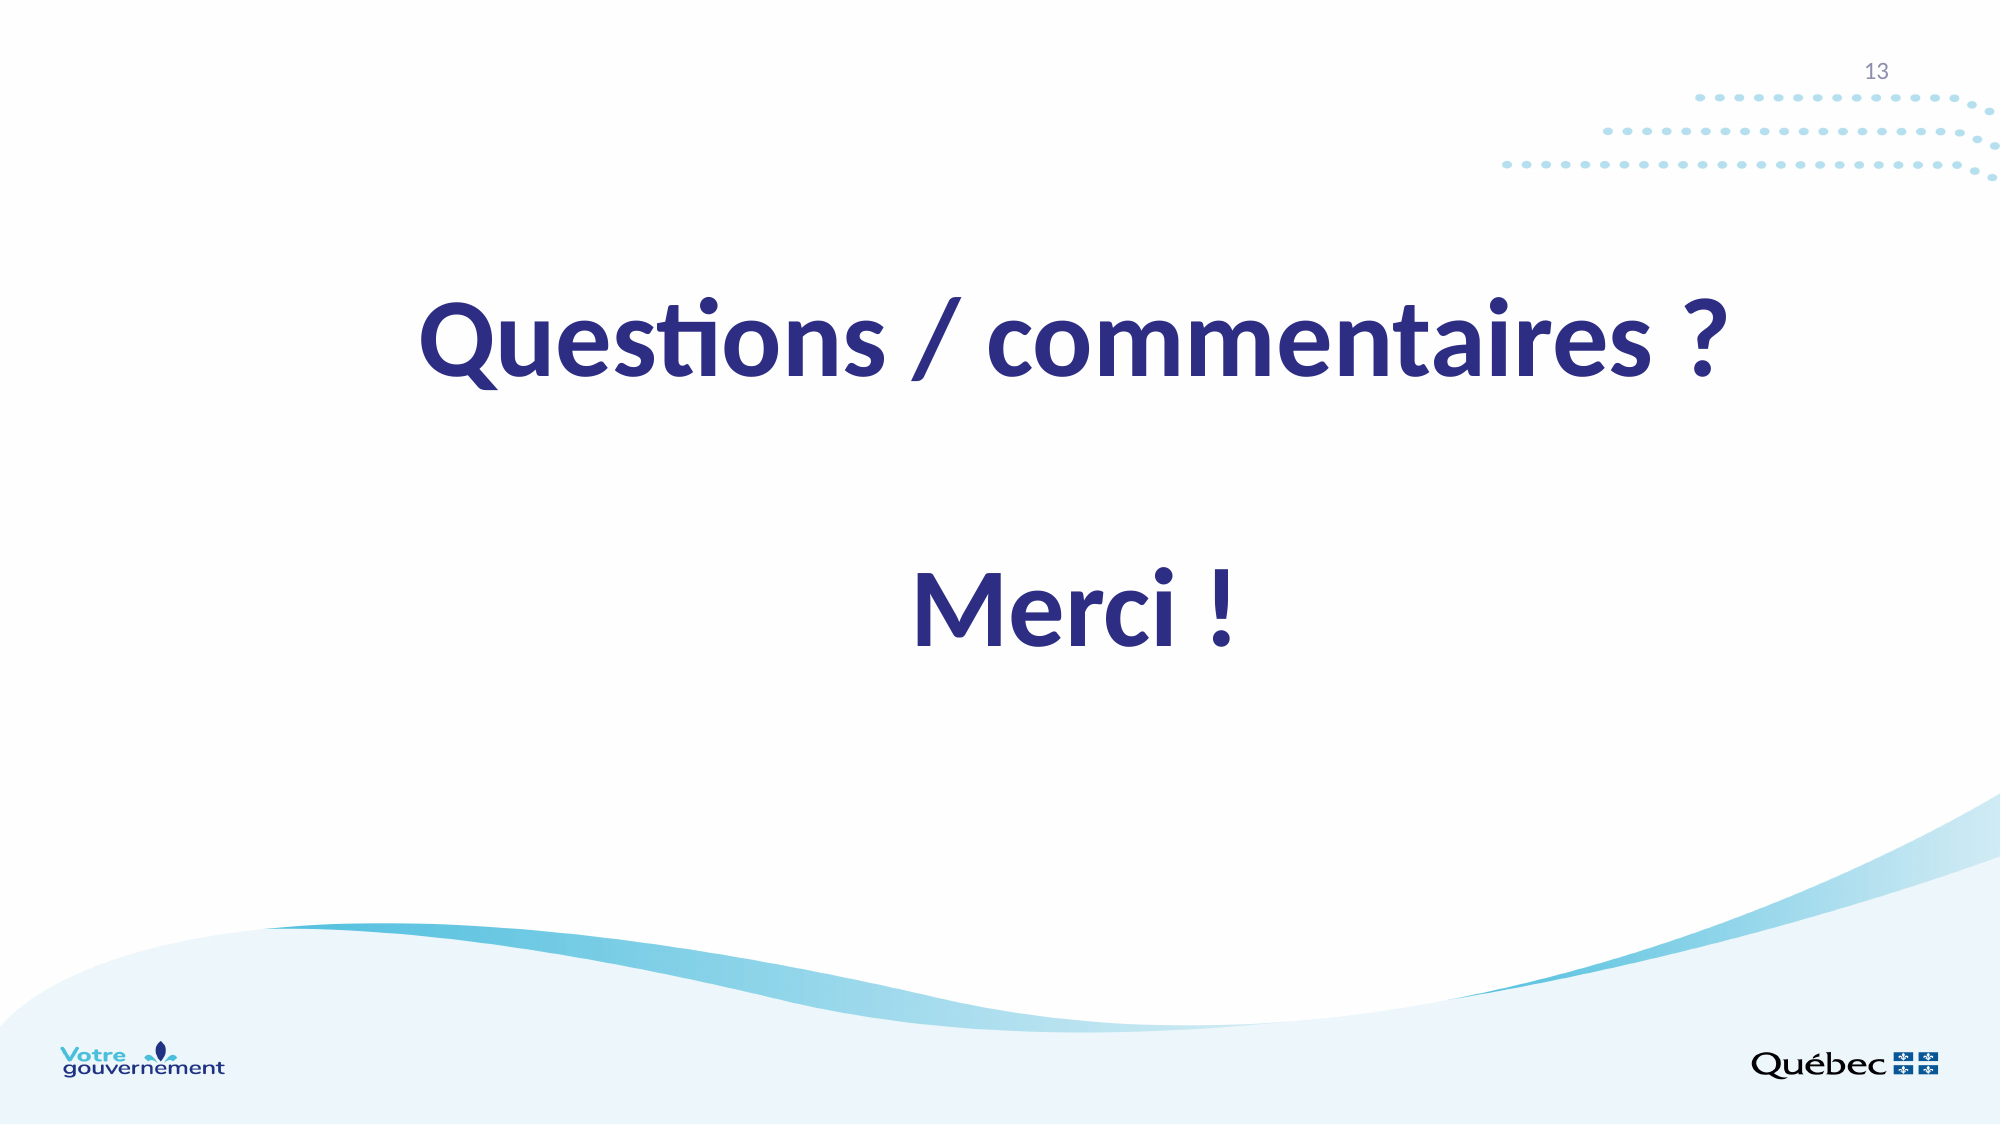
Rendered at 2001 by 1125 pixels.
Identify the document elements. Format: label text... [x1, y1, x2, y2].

slide_number 13 [1454, 39, 1905, 100]
text_box Questions / commentaires ? Merci ! [395, 256, 1756, 677]
picture [0, 0, 2001, 1125]
